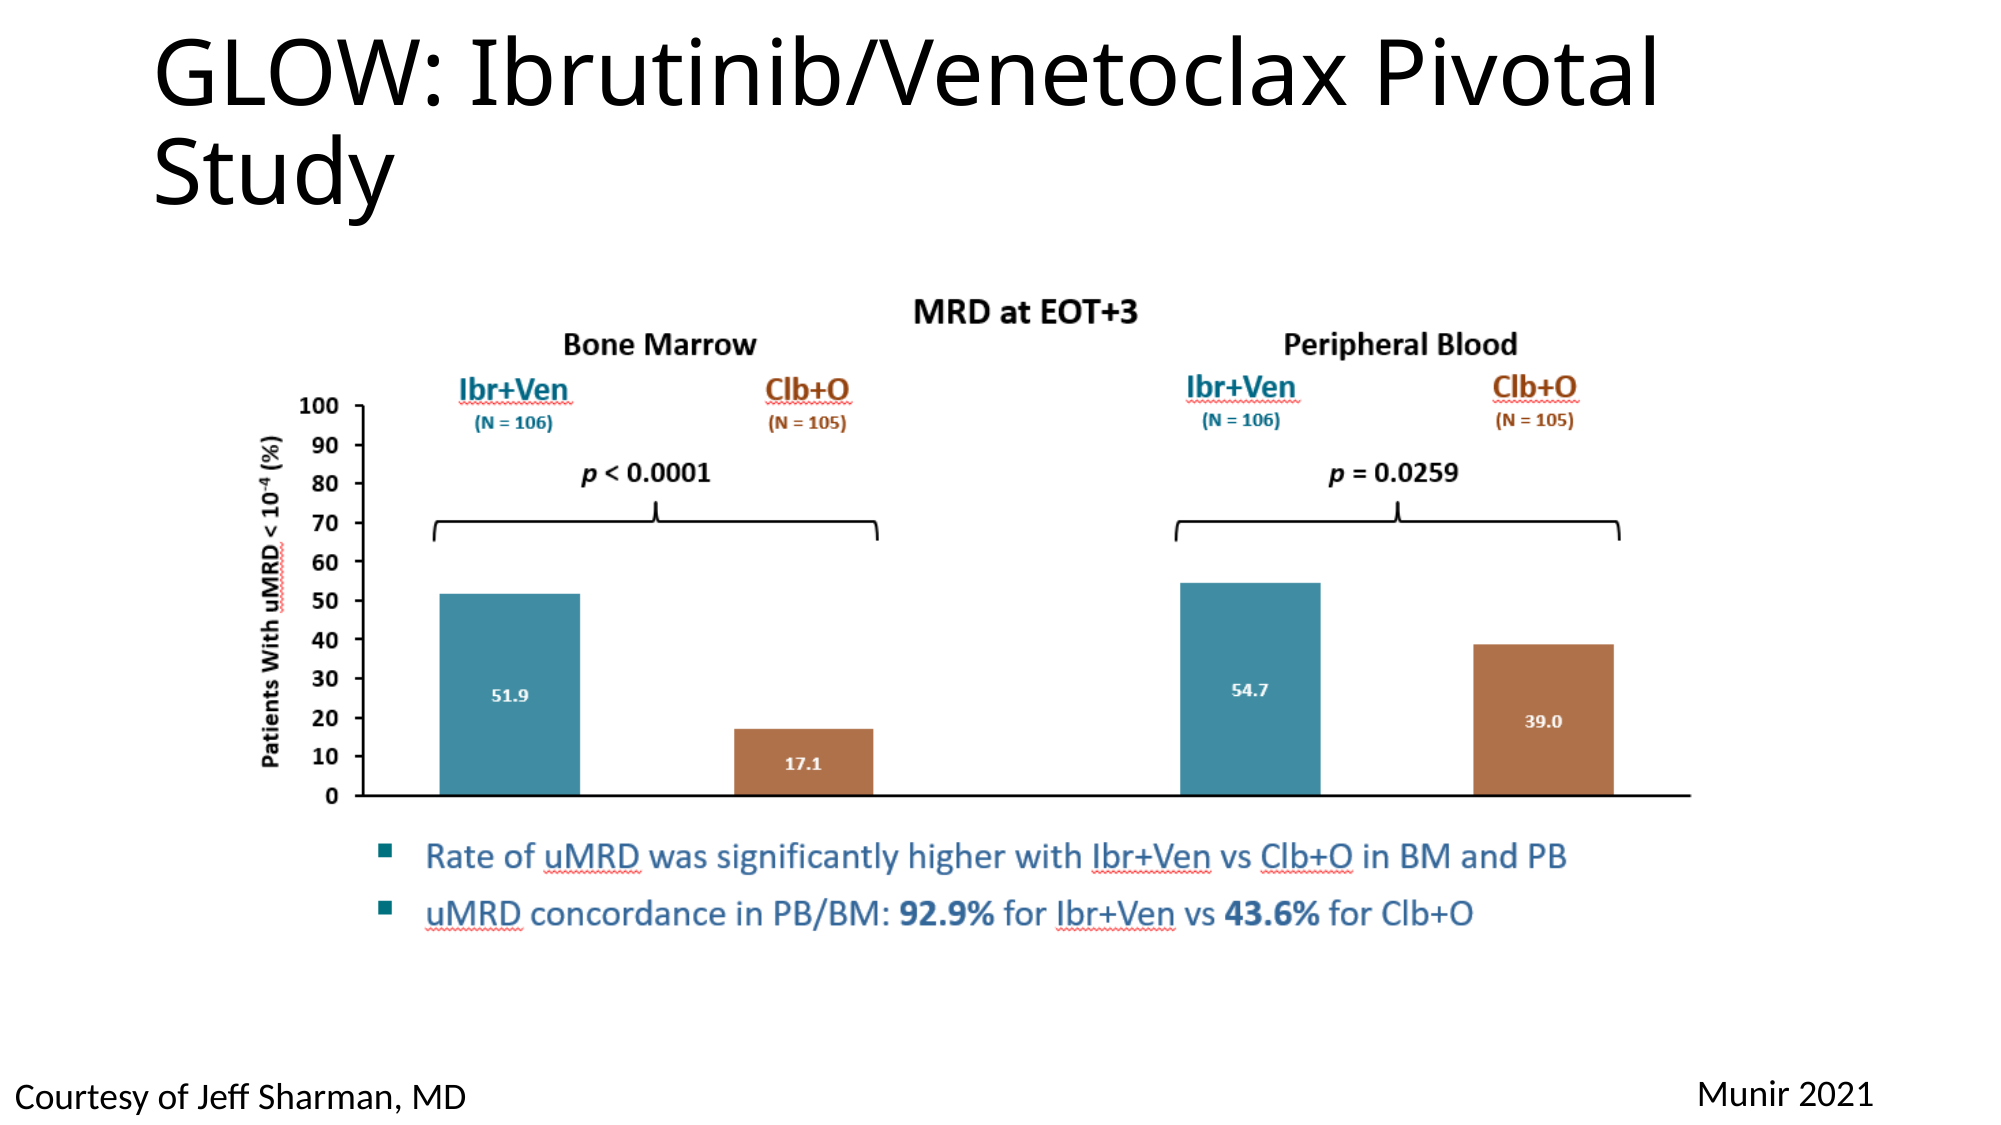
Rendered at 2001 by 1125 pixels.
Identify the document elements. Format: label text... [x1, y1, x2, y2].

text_box Munir 2021 [1682, 1061, 1982, 1122]
title GLOW: Ibrutinib/Venetoclax Pivotal Study [137, 16, 1863, 235]
picture [227, 287, 1730, 987]
text_box Courtesy of Jeff Sharman, MD [0, 1064, 1012, 1125]
